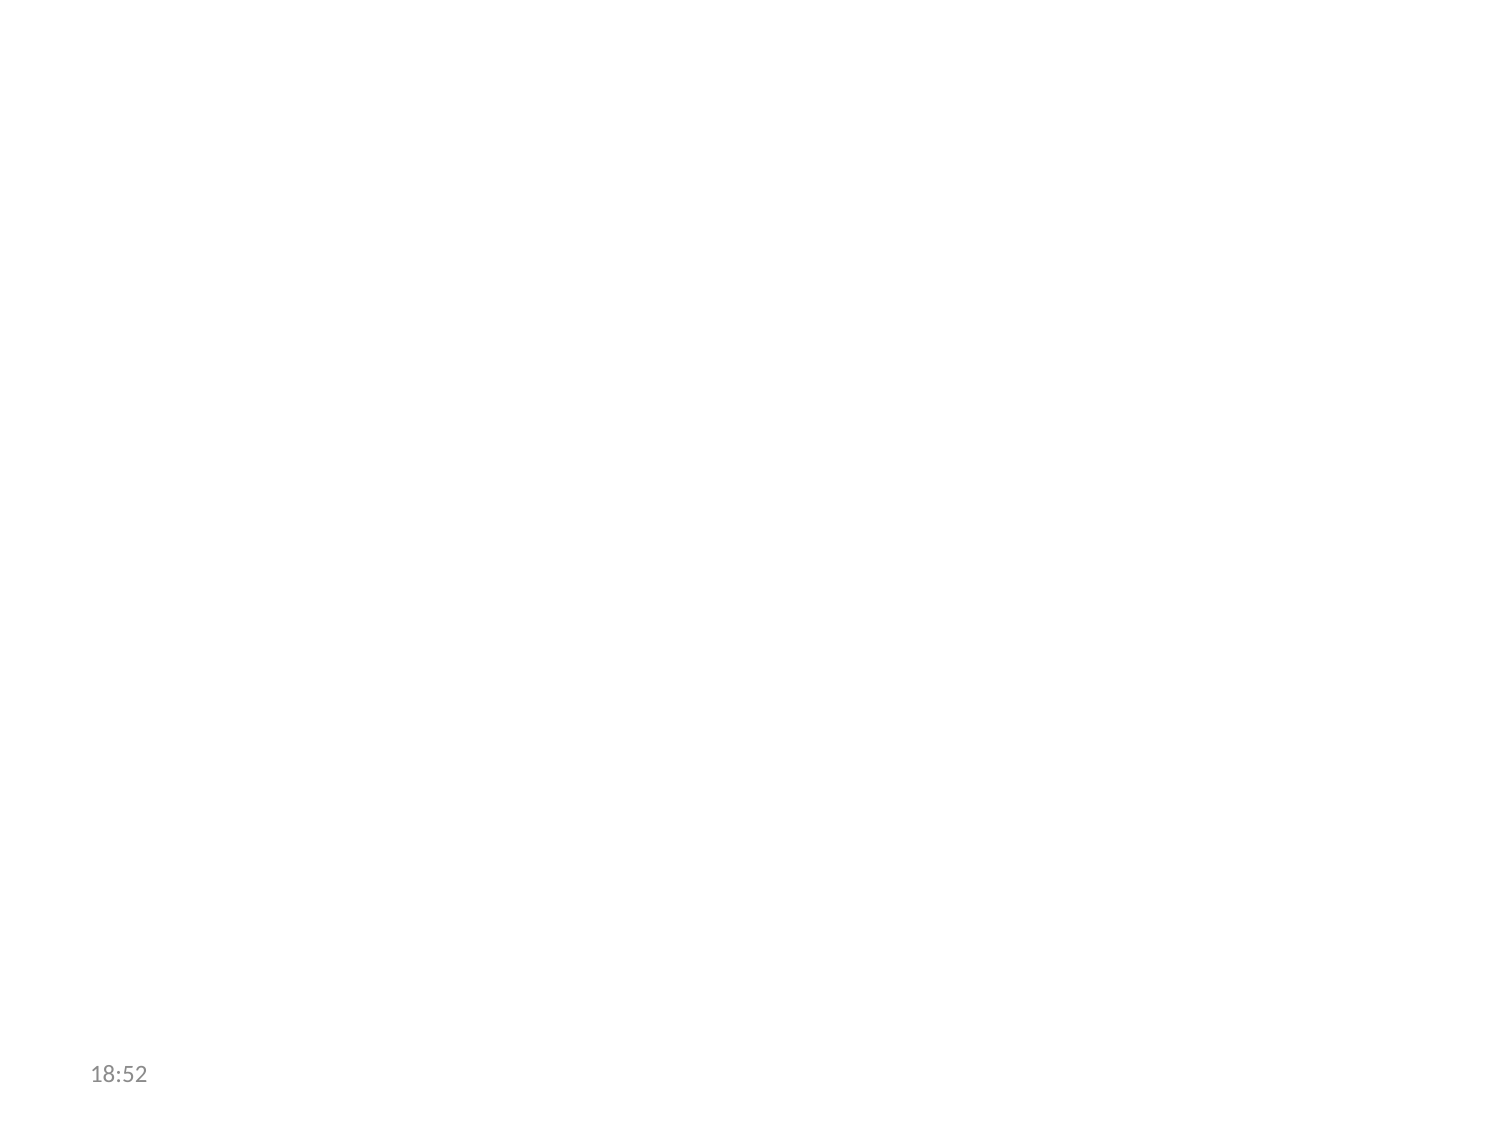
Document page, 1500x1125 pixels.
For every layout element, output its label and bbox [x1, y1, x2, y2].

slide_number [75, 1042, 425, 1103]
